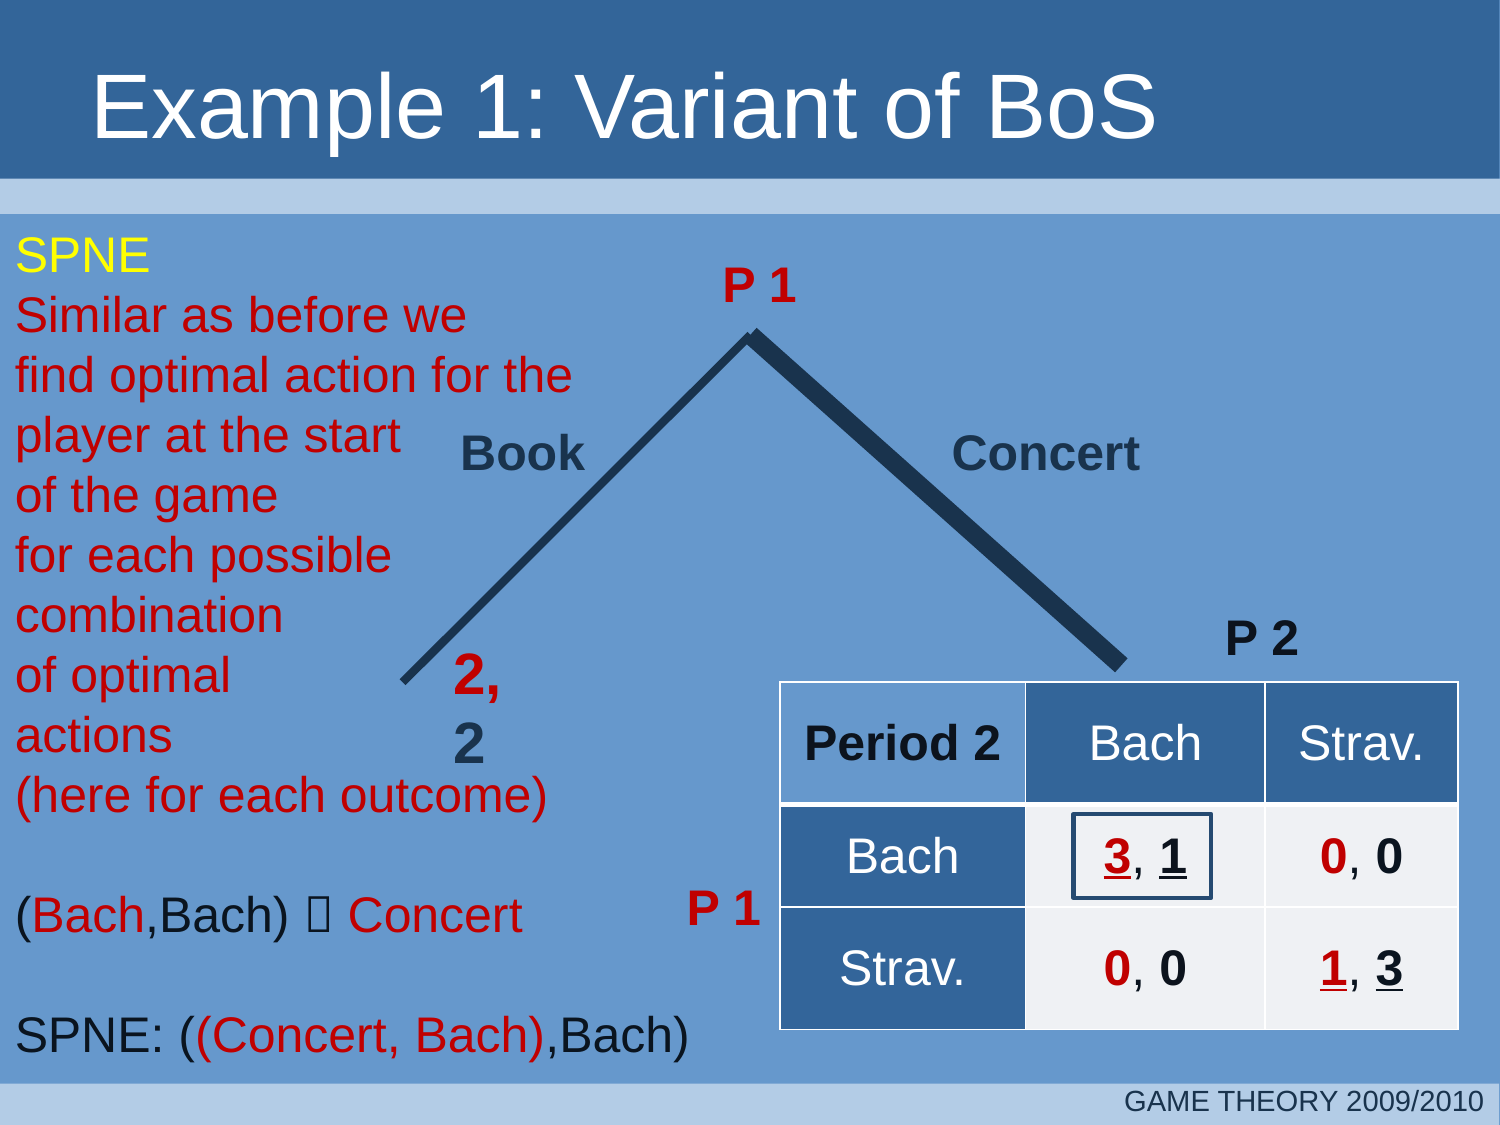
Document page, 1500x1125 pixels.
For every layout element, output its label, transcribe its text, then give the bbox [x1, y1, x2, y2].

text_box GAME THEORY 2009/2010 [1109, 1075, 1500, 1125]
table_cell Strav. [781, 908, 1025, 1029]
table_cell 0, 0 [1026, 908, 1264, 1029]
table_cell 0, 0 [1266, 807, 1457, 906]
text_box SPNE Similar as before we find optimal action for the player at the start of the game for each possible combination of optimal actions (here for each outcome) (Bach,Bach)  Concert SPNE: ((Concert, Bach),Bach) [0, 215, 768, 1125]
table_header Period 2 [781, 691, 1025, 802]
table_header Bach [1026, 683, 1264, 802]
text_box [402, 334, 1122, 683]
table_cell 1, 3 [1266, 908, 1457, 1029]
text_box P 1 [666, 867, 782, 943]
table_cell 3, 1 [1026, 807, 1264, 906]
table_cell Bach [781, 807, 1025, 906]
text_box P 1 [768, 244, 818, 320]
text_box P 2 [1169, 598, 1355, 674]
text_box Concert [1127, 412, 1156, 488]
title Example 1: Variant of BoS [74, 42, 1436, 162]
table_header Strav. [1266, 683, 1457, 802]
text_box [1071, 812, 1213, 900]
